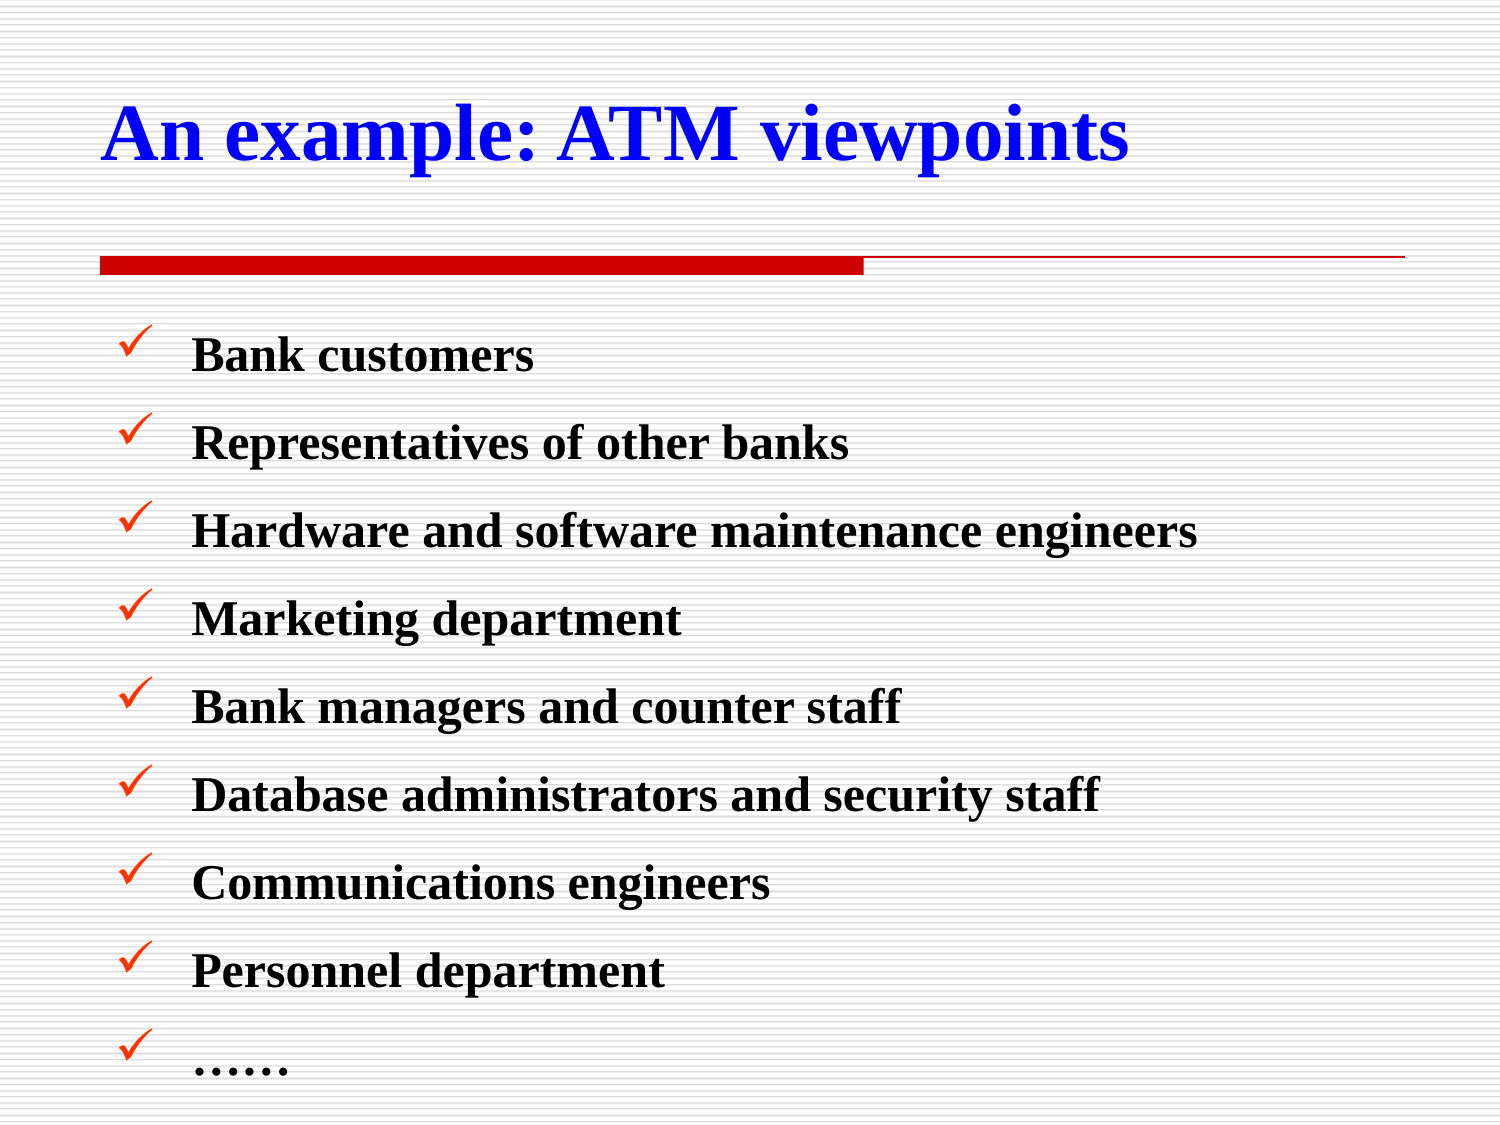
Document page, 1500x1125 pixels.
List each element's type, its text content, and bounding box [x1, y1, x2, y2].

text_box An example: ATM viewpoints [85, 23, 1361, 185]
text_box Bank customers Representatives of other banks Hardware and software maintenance engineers Marketing department Bank managers and counter staff Database administrators and security staff Communications engineers Personnel department …… [100, 296, 1500, 1102]
picture [0, 0, 1500, 1125]
